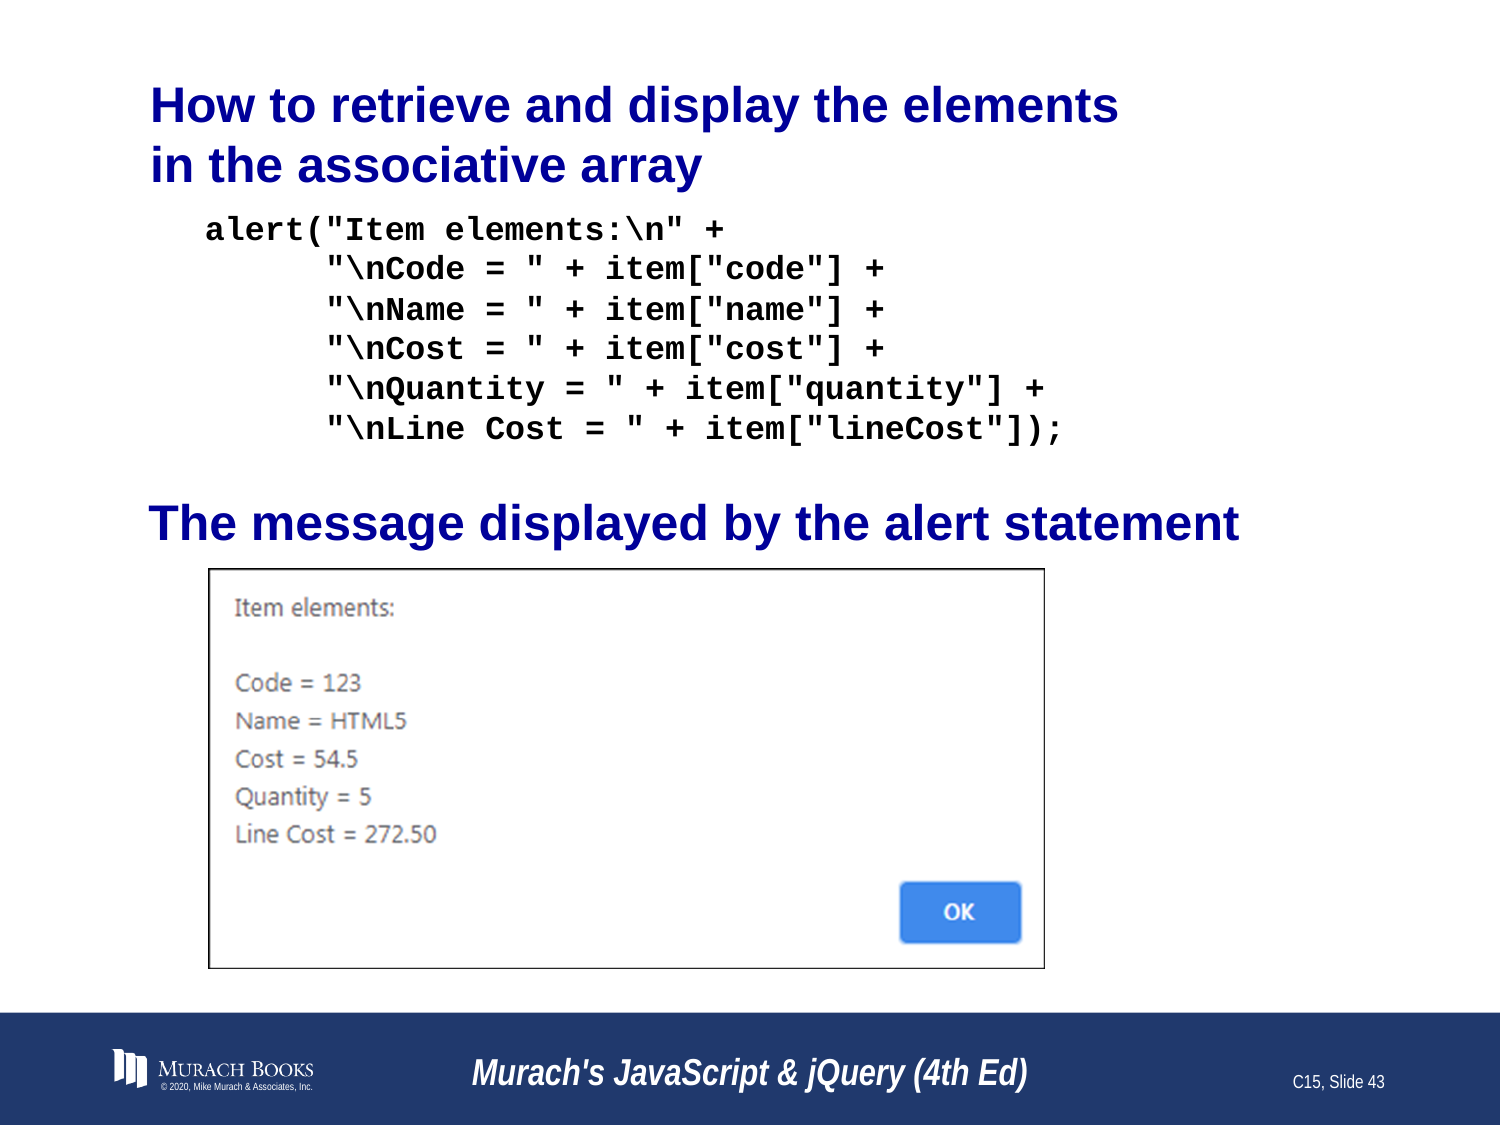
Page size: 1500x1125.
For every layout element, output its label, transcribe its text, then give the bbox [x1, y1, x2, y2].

slide_number Murach's JavaScript & jQuery (4th Ed) [463, 1025, 1050, 1100]
title How to retrieve and display the elements in the associative array [150, 72, 1350, 194]
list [207, 568, 1045, 969]
footer © 2020, Mike Murach & Associates, Inc. [12, 1025, 463, 1100]
list alert("Item elements:\n" + "\nCode = " + item["code"] + "\nName = " + item["name"] + "\nCost = " + item["cost"] + "\nQuantity = " + item["quantity"] + "\nLine Cost = " + item["lineCost"]); The message displayed by the alert statement [133, 199, 1346, 563]
slide_number C15, Slide 43 [1087, 1025, 1400, 1100]
